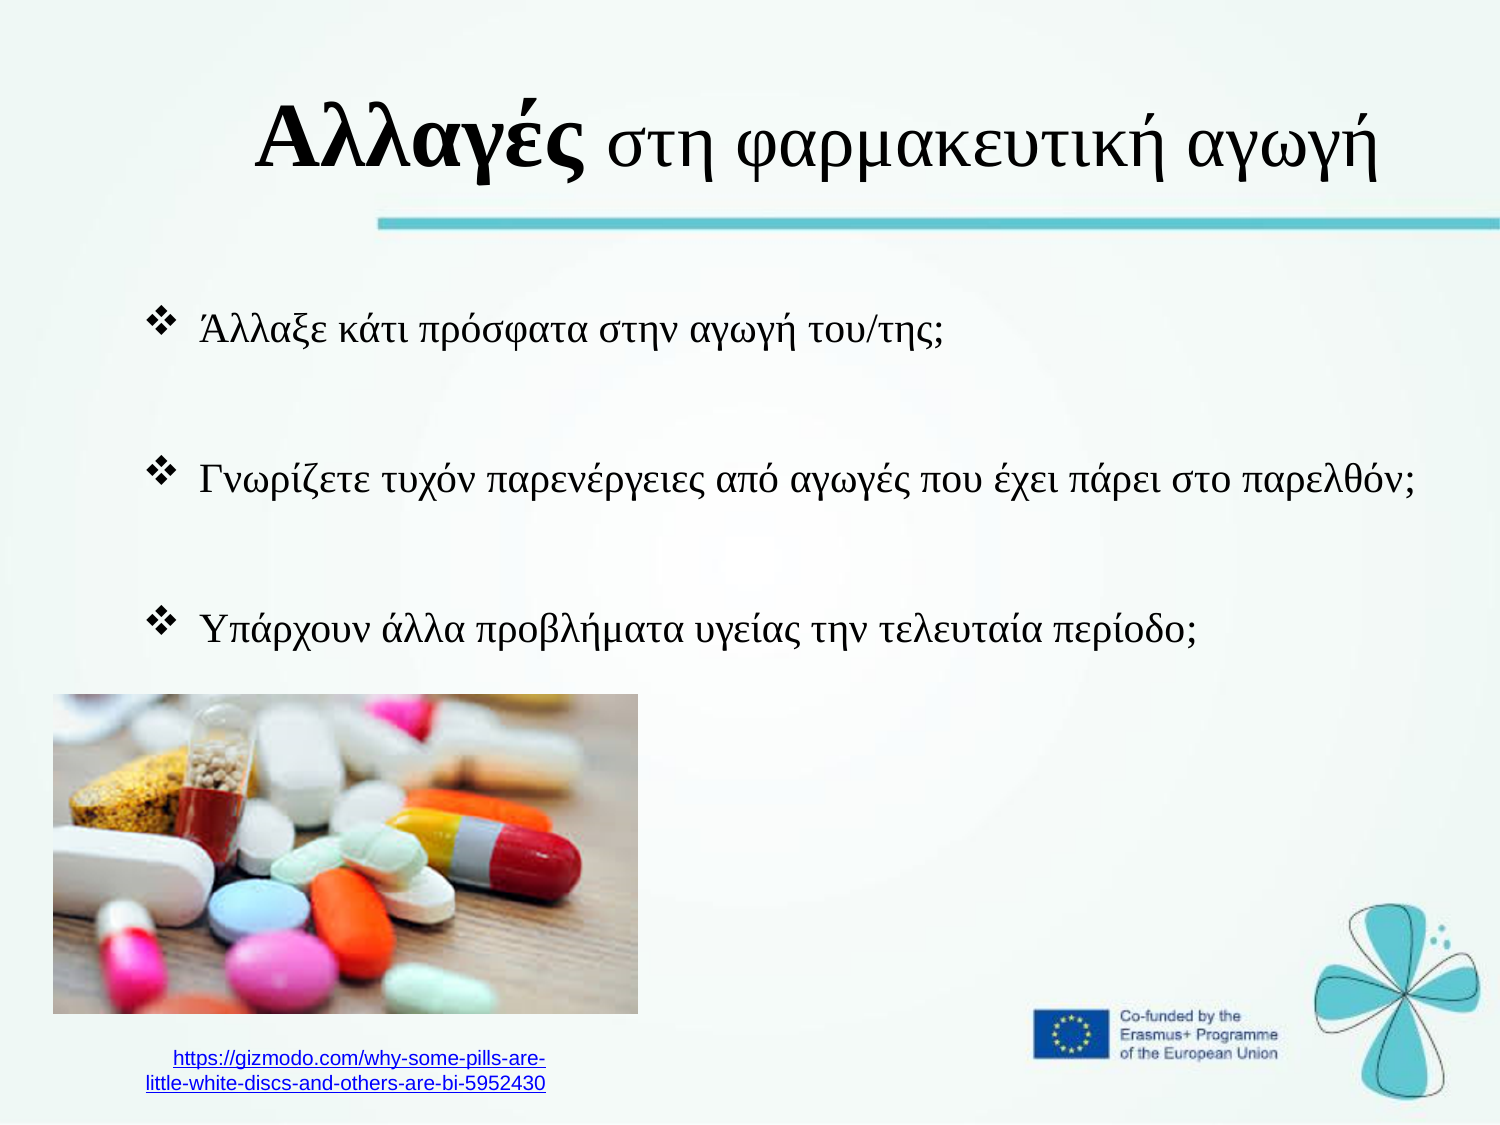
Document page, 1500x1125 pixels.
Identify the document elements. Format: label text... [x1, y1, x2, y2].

text_box https://gizmodo.com/why-some-pills-are- little-white-discs-and-others-are-bi-5952430 [130, 1037, 561, 1103]
text_box Άλλαξε κάτι πρόσφατα στην αγωγή του/της; Γνωρίζετε τυχόν παρενέργειες από αγωγές που έχει πάρει στο παρελθόν; Υπάρχουν άλλα προβλήματα υγείας την τελευταία περίοδο; [53, 293, 1447, 1109]
picture [0, 0, 1500, 1125]
text_box Αλλαγές στη φαρμακευτική αγωγή [160, 67, 1477, 193]
